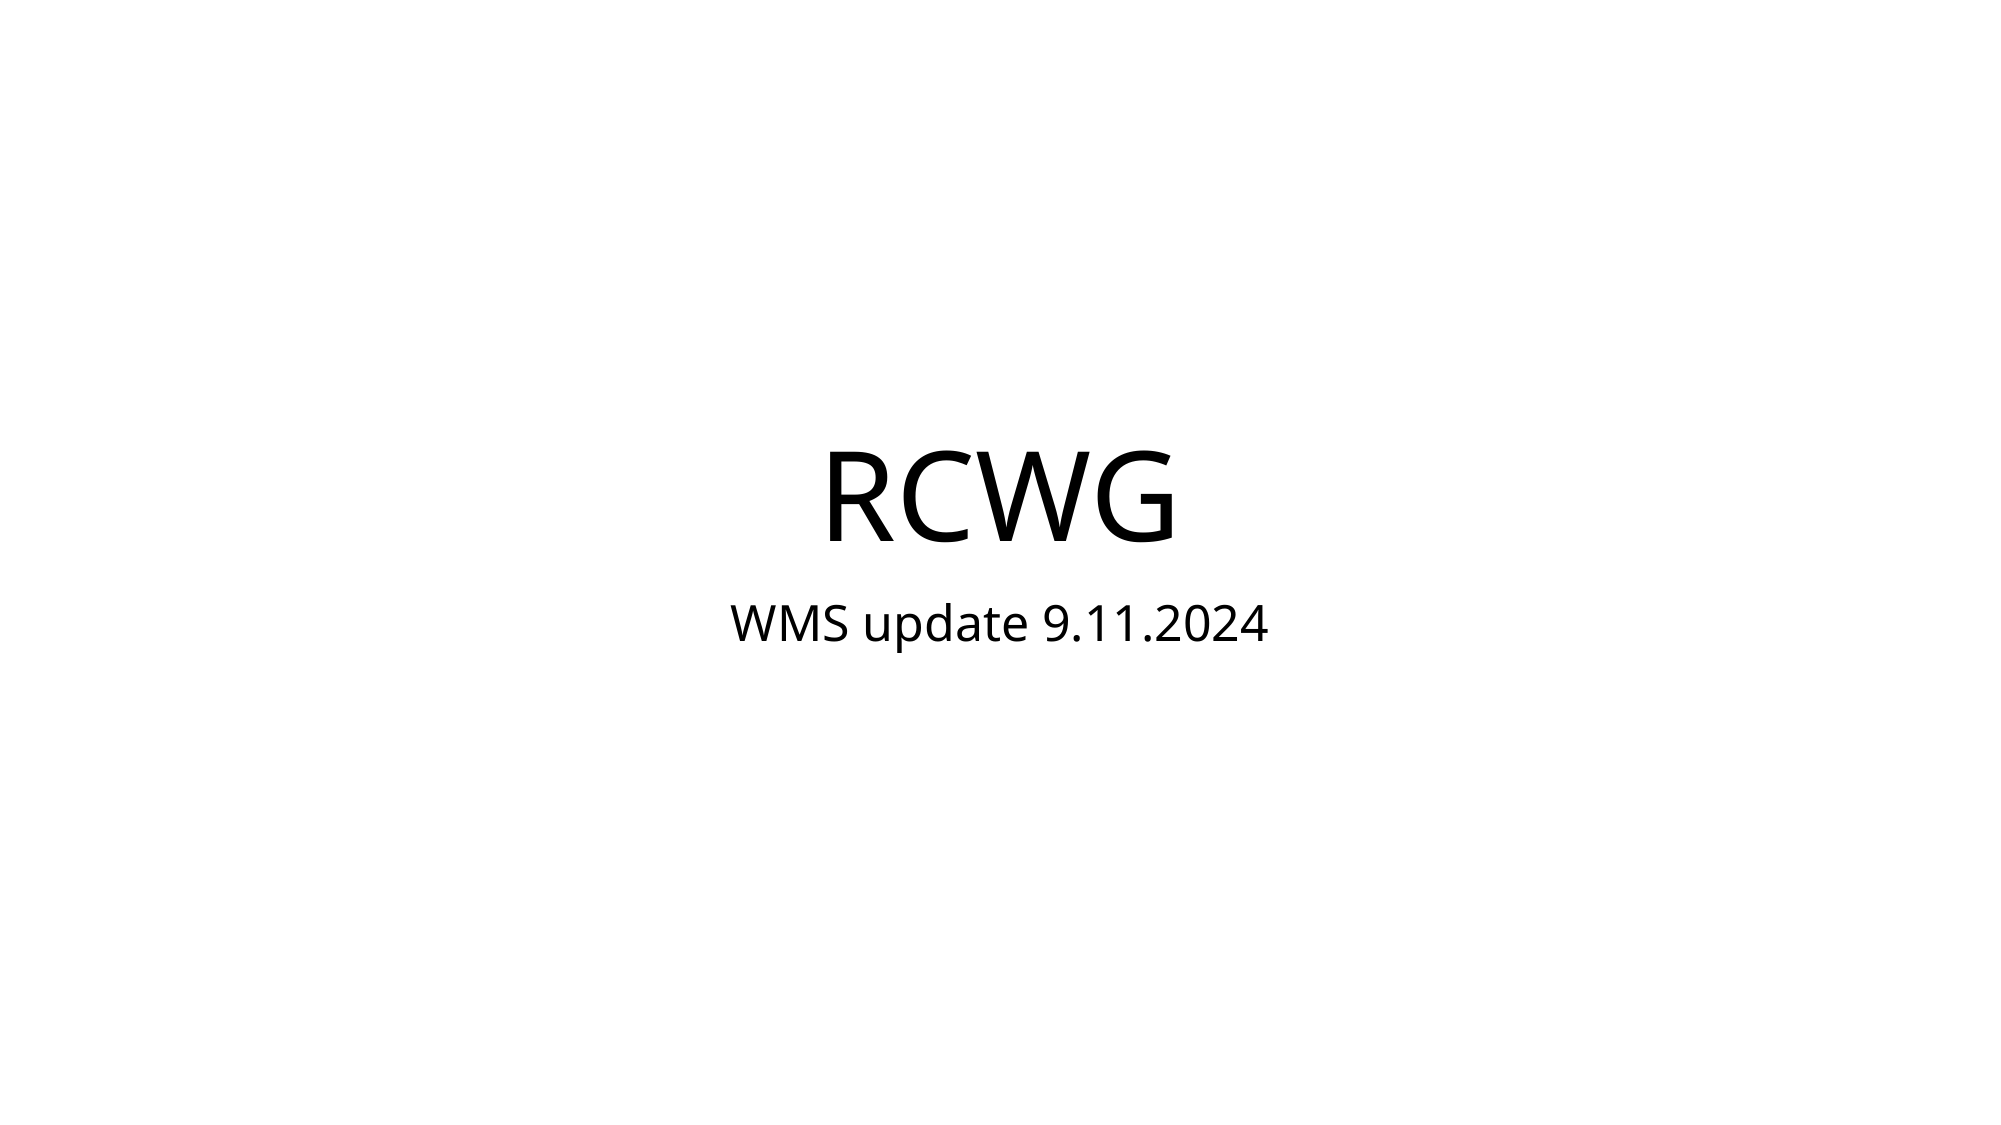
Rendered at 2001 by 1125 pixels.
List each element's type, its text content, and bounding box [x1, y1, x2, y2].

title RCWG [249, 184, 1750, 576]
subtitle WMS update 9.11.2024 [249, 590, 1750, 863]
